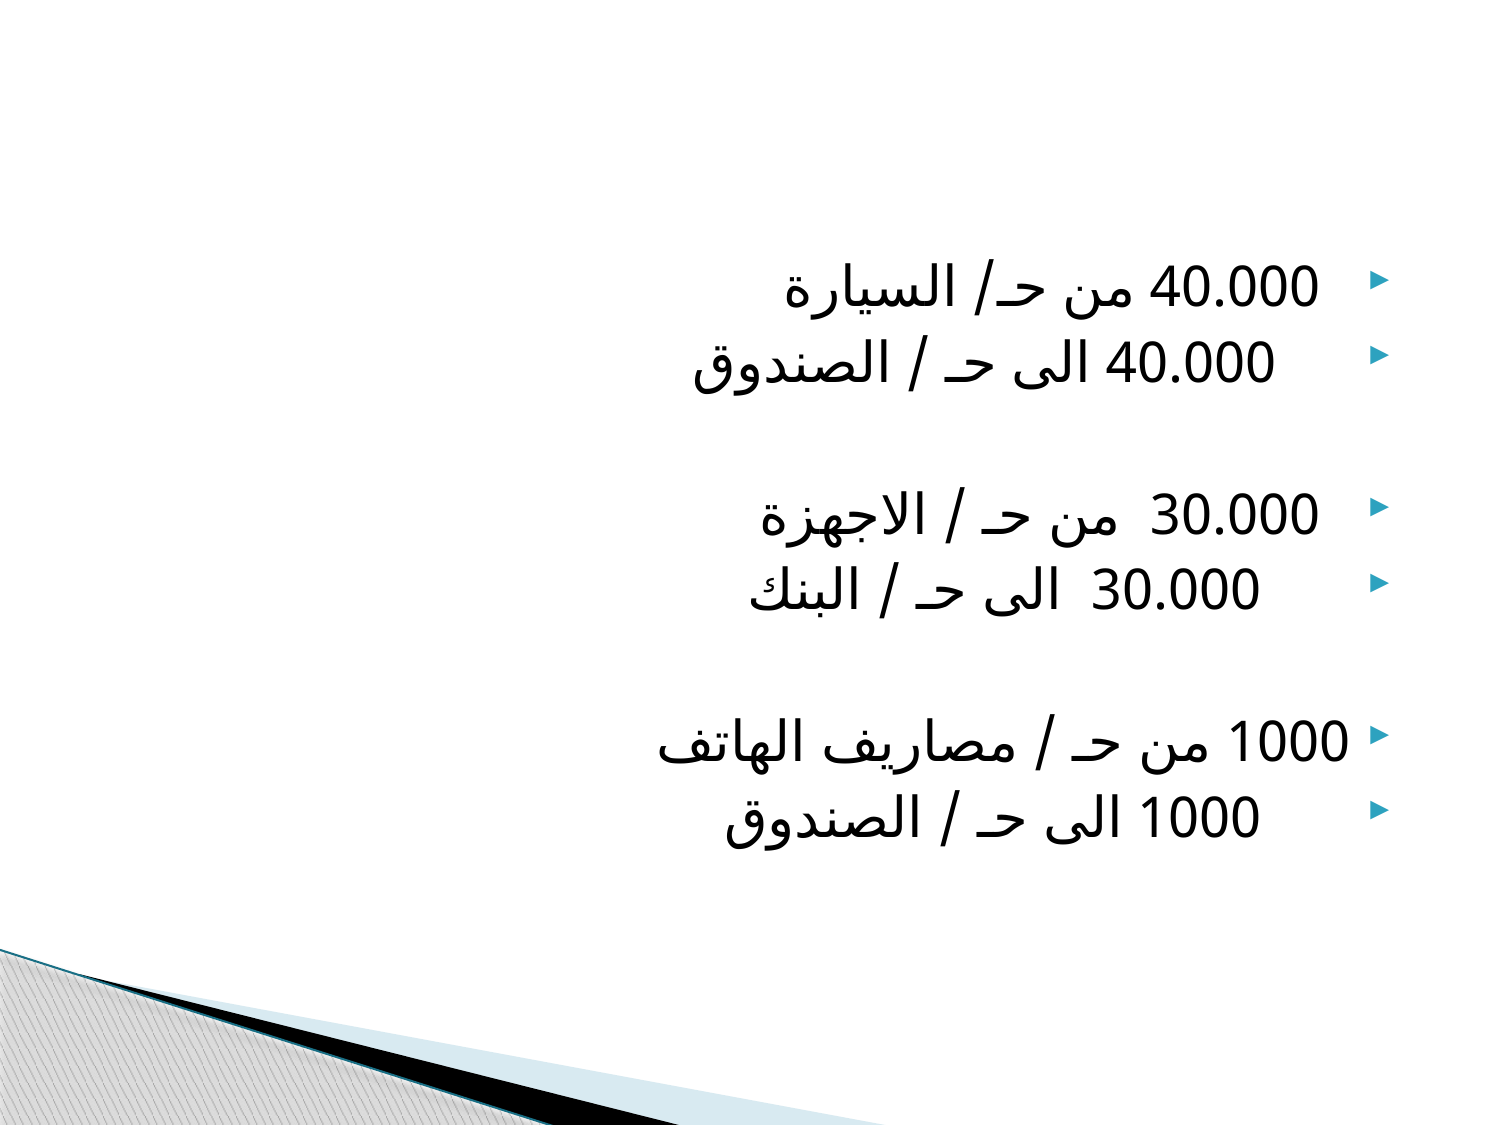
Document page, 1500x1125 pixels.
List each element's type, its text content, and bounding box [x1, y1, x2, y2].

list 40.000 من حـ/ السيارة 40.000 الى حـ / الصندوق 30.000 من حـ / الاجهزة 30.000 الى حـ / البنك 1000 من حـ / مصاريف الهاتف 1000 الى حـ / الصندوق [75, 243, 1425, 986]
